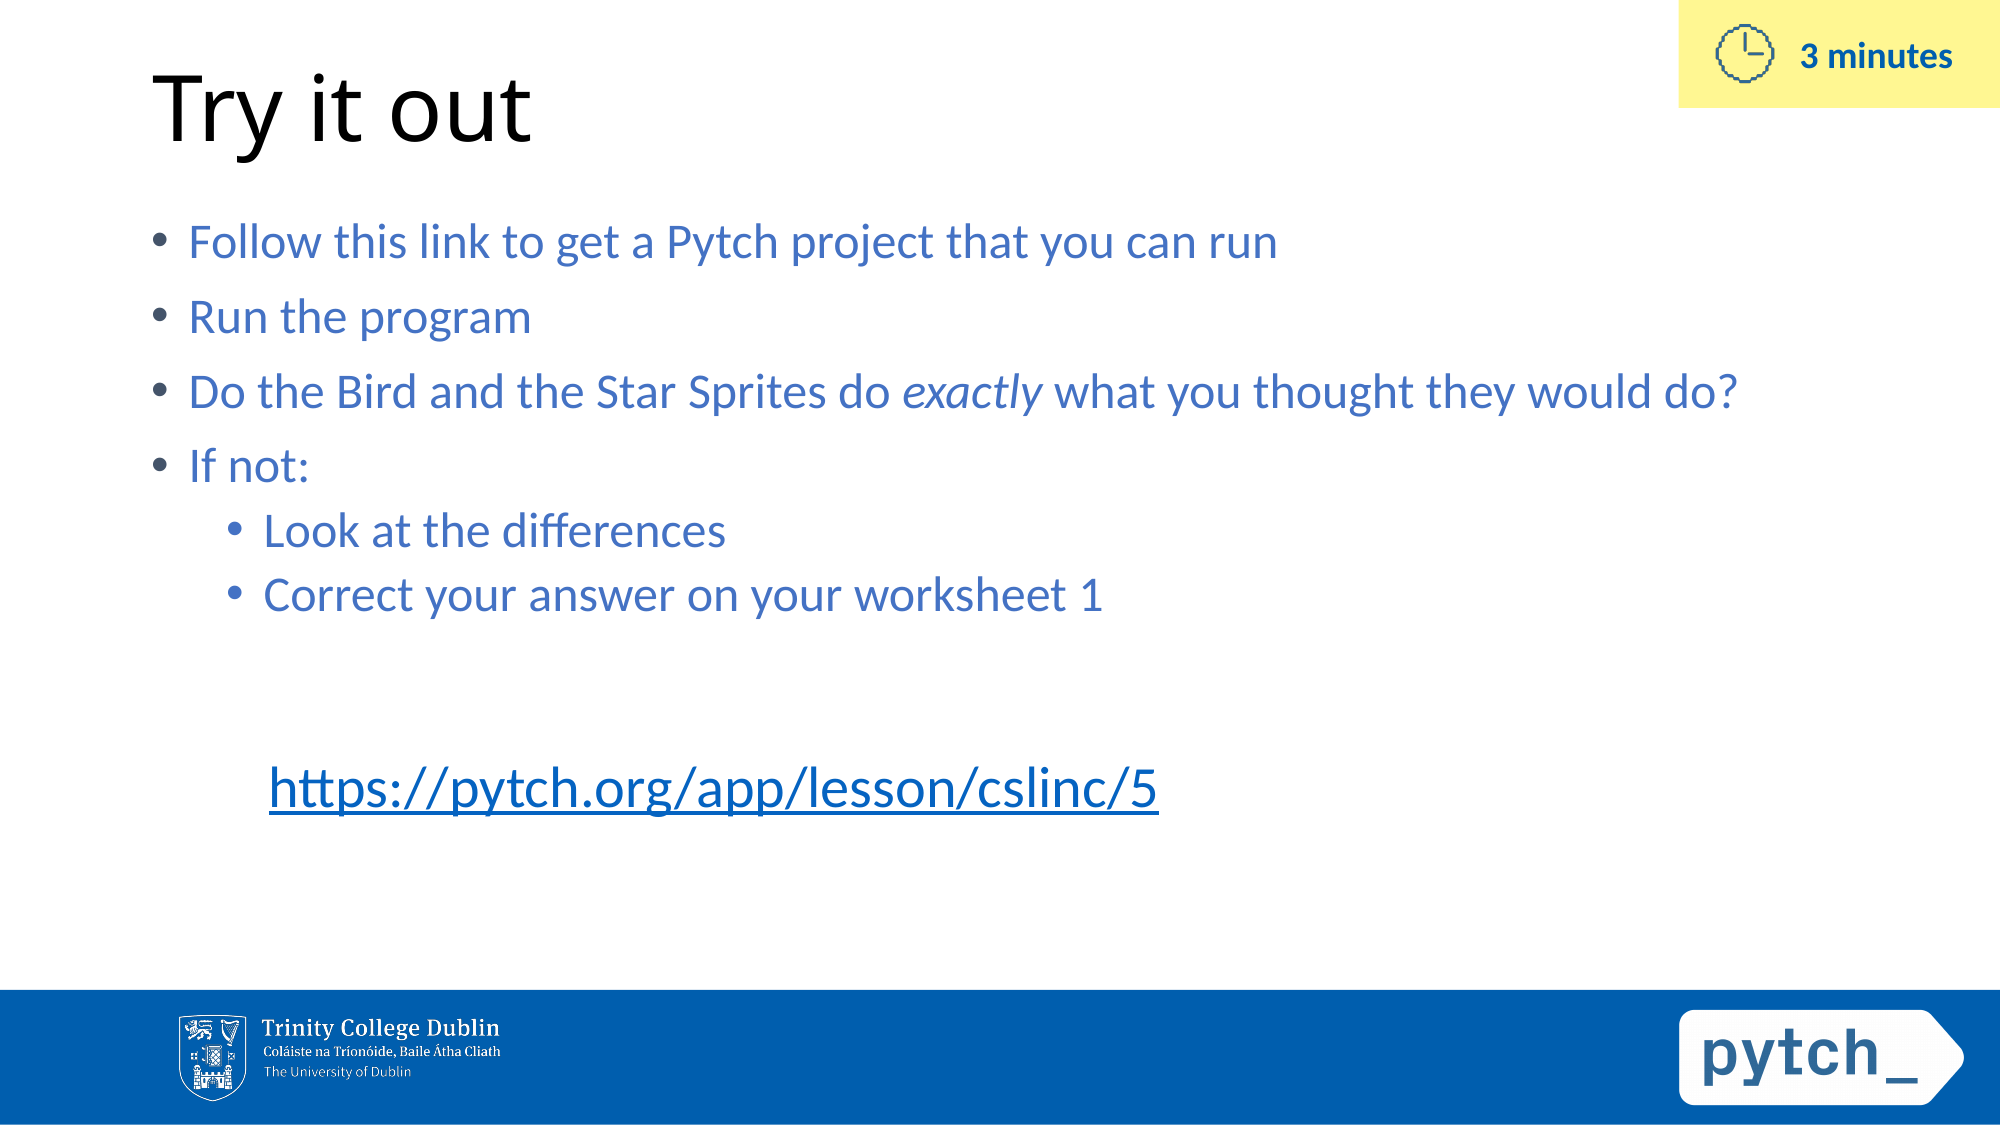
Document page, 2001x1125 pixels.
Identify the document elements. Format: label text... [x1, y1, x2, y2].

title Try it out [137, 33, 1863, 189]
text_box https://pytch.org/app/lesson/cslinc/5 [254, 741, 1252, 827]
picture [1590, 894, 2001, 1125]
list Follow this link to get a Pytch project that you can run Run the program Do the Bird and the Star Sprites do exactly what you thought they would do? If not: Look at the differences Correct your answer on your worksheet 1 [136, 207, 1777, 677]
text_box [1678, 0, 2000, 108]
picture [178, 1014, 502, 1102]
